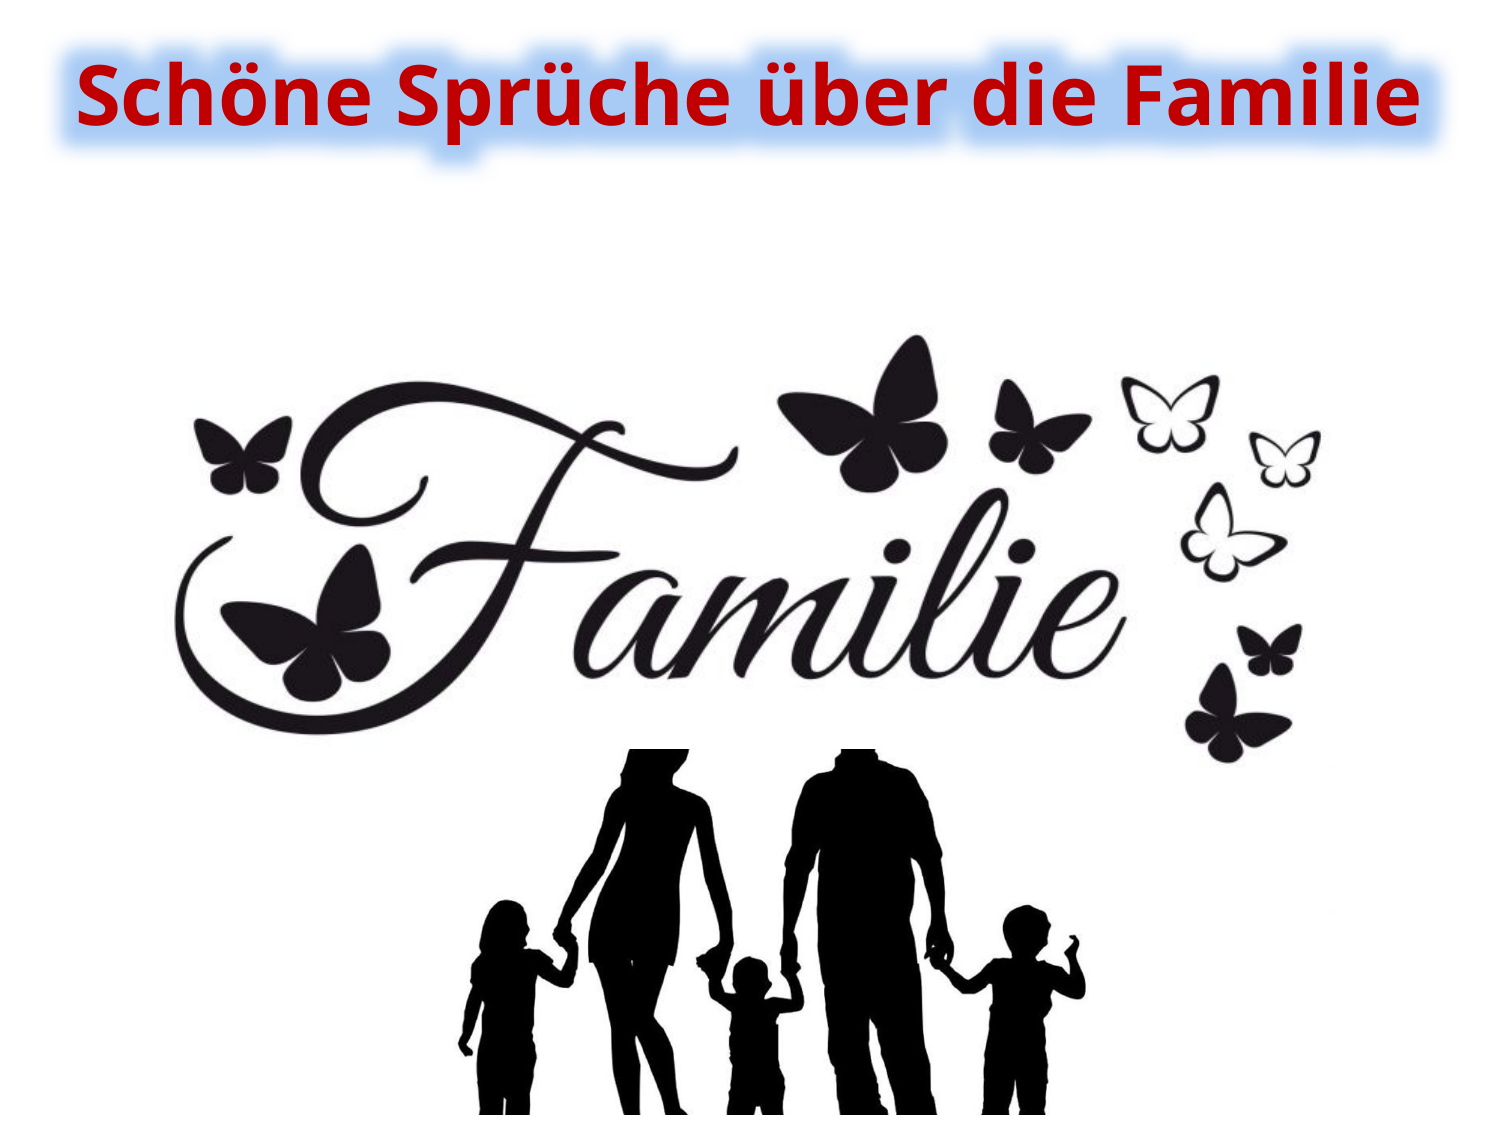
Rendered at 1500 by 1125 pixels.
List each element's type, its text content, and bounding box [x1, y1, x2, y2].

text_box Schöne Sprüche über die Familie [35, 35, 157, 150]
text_box Schöne Sprüche über die Familie [1341, 35, 1465, 150]
picture [163, 0, 1337, 1115]
